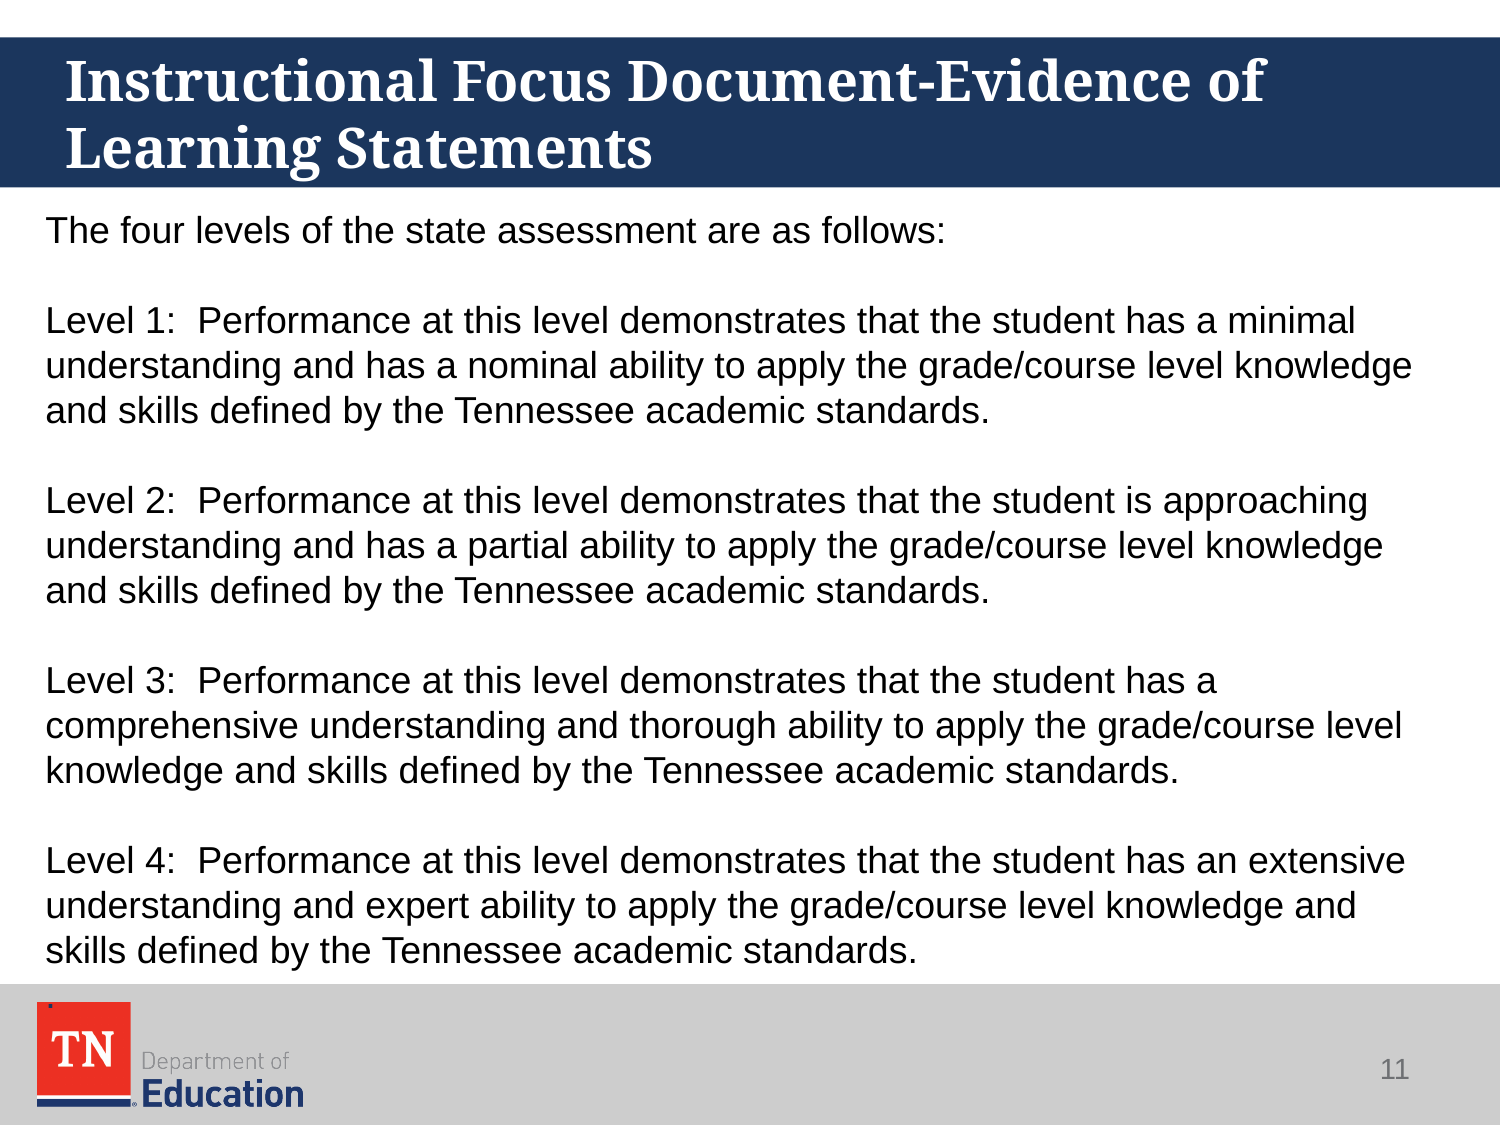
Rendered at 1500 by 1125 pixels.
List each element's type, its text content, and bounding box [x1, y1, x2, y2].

title Instructional Focus Document-Evidence of Learning Statements [50, 37, 1413, 188]
slide_number 11 [1350, 1068, 1425, 1103]
picture [37, 1068, 303, 1107]
text_box The four levels of the state assessment are as follows: Level 1: Performance at this level demonstrates that the student has a minimal understanding and has a nominal ability to apply the grade/course level knowledge and skills defined by the Tennessee academic standards. Level 2: Performance at this level demonstrates that the student is approaching understanding and has a partial ability to apply the grade/course level knowledge and skills defined by the Tennessee academic standards. Level 3: Performance at this level demonstrates that the student has a comprehensive understanding and thorough ability to apply the grade/course level knowledge and skills defined by the Tennessee academic standards. Level 4: Performance at this level demonstrates that the student has an extensive understanding and expert ability to apply the grade/course level knowledge and skills defined by the Tennessee academic standards. . [30, 198, 1463, 1068]
